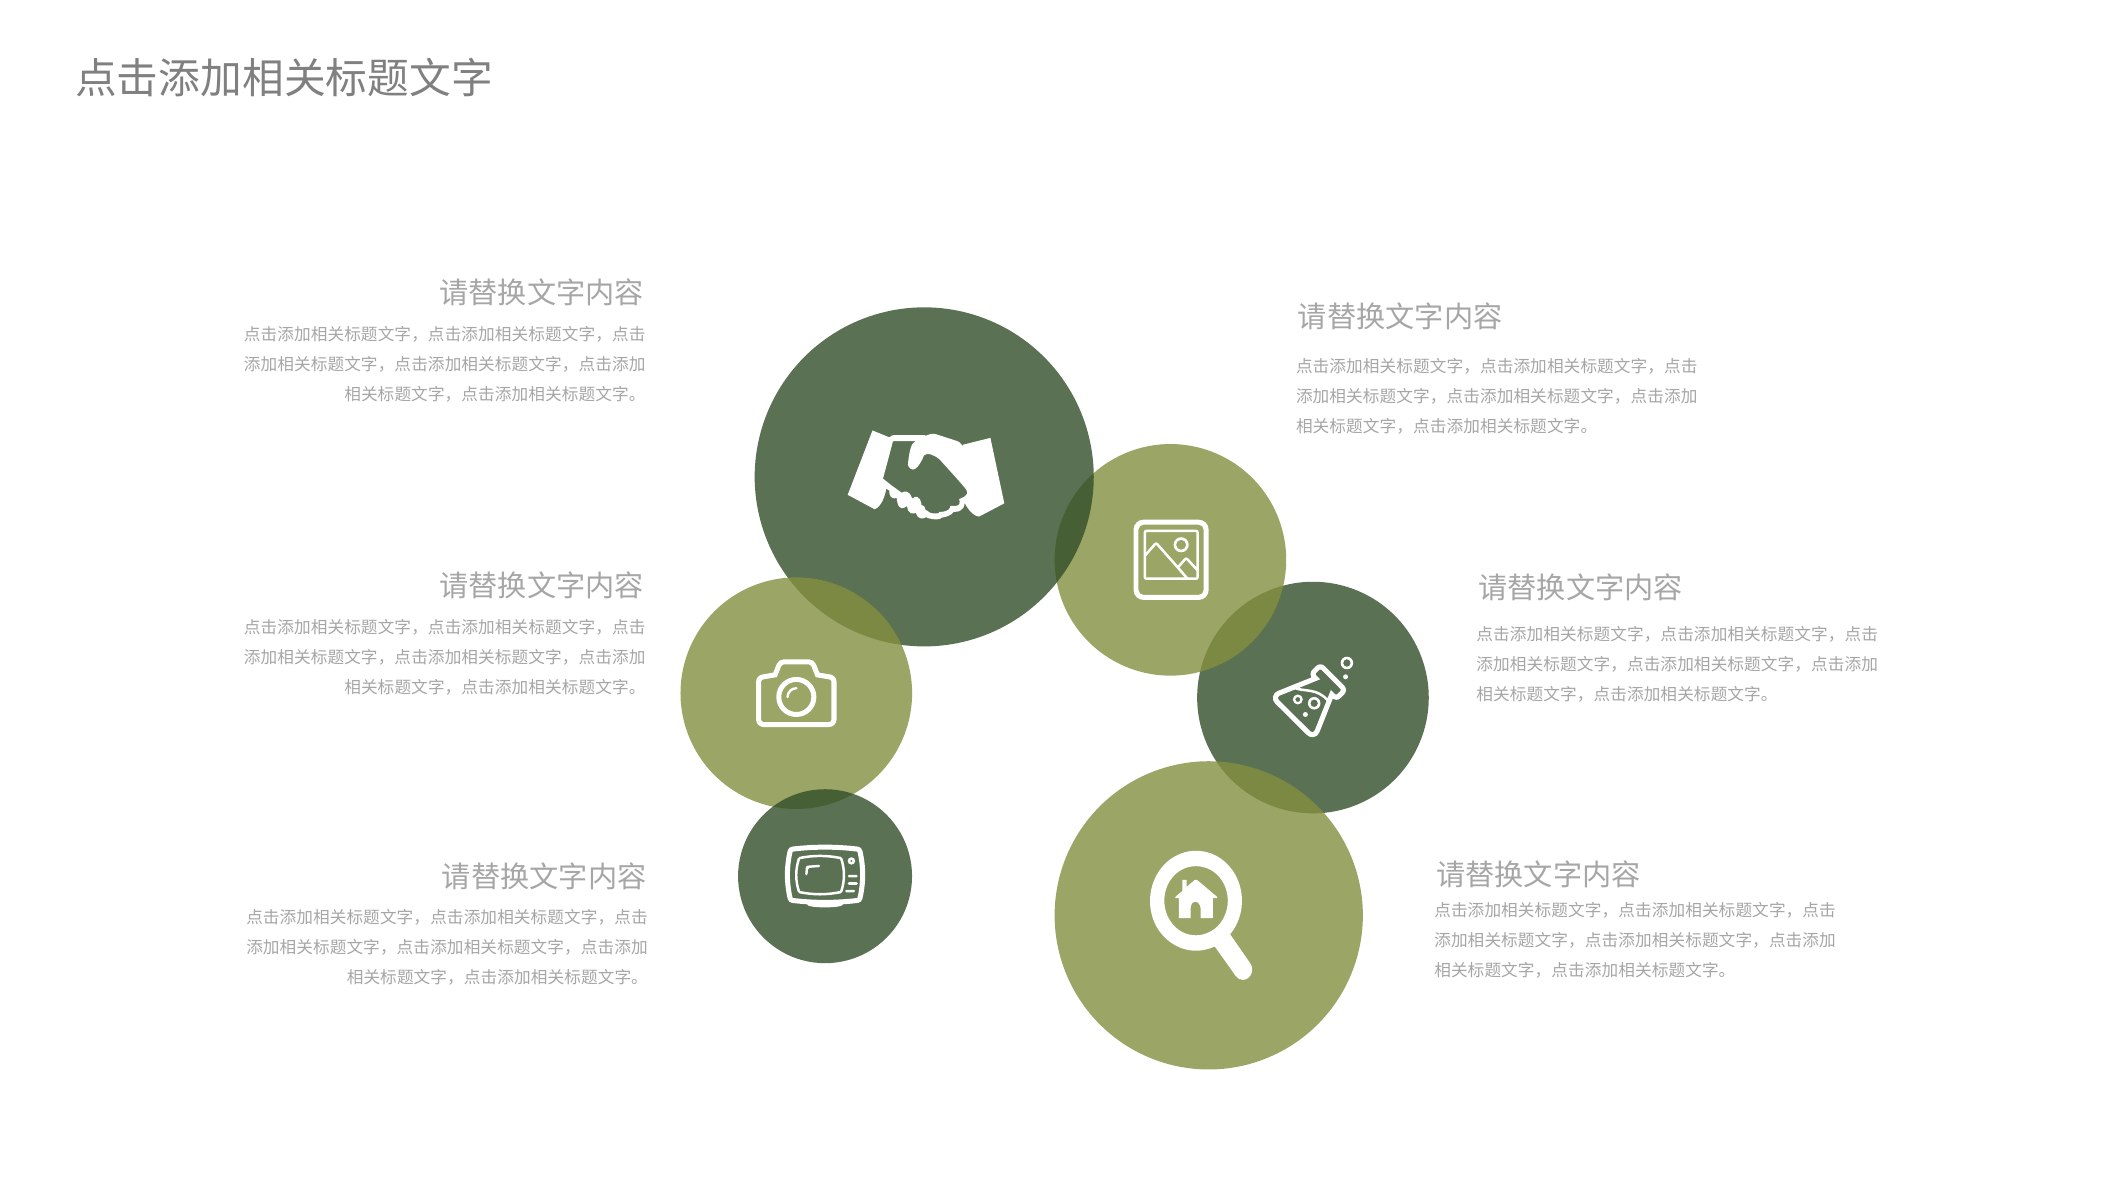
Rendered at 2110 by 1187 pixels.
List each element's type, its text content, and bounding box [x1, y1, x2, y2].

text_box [680, 577, 913, 809]
text_box 点击添加相关标题文字，点击添加相关标题文字，点击添加相关标题文字，点击添加相关标题文字，点击添加相关标题文字，点击添加相关标题文字。 [1420, 883, 1856, 988]
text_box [1054, 444, 1287, 676]
text_box 点击添加相关标题文字，点击添加相关标题文字，点击添加相关标题文字，点击添加相关标题文字，点击添加相关标题文字，点击添加相关标题文字。 [224, 599, 660, 704]
text_box 请替换文字内容 [1462, 554, 1862, 613]
text_box 点击添加相关标题文字 [59, 44, 563, 107]
text_box 请替换文字内容 [1282, 283, 1681, 341]
text_box 请替换文字内容 [1420, 841, 1819, 899]
text_box 点击添加相关标题文字，点击添加相关标题文字，点击添加相关标题文字，点击添加相关标题文字，点击添加相关标题文字，点击添加相关标题文字。 [224, 306, 660, 411]
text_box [1054, 761, 1363, 1070]
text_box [738, 789, 913, 964]
text_box 请替换文字内容 [263, 843, 663, 901]
text_box 点击添加相关标题文字，点击添加相关标题文字，点击添加相关标题文字，点击添加相关标题文字，点击添加相关标题文字，点击添加相关标题文字。 [227, 890, 663, 995]
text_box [754, 307, 1094, 647]
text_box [1197, 581, 1429, 814]
text_box 点击添加相关标题文字，点击添加相关标题文字，点击添加相关标题文字，点击添加相关标题文字，点击添加相关标题文字，点击添加相关标题文字。 [1281, 338, 1717, 443]
text_box 点击添加相关标题文字，点击添加相关标题文字，点击添加相关标题文字，点击添加相关标题文字，点击添加相关标题文字，点击添加相关标题文字。 [1462, 606, 1898, 711]
text_box 请替换文字内容 [261, 259, 661, 318]
text_box 请替换文字内容 [261, 552, 661, 611]
